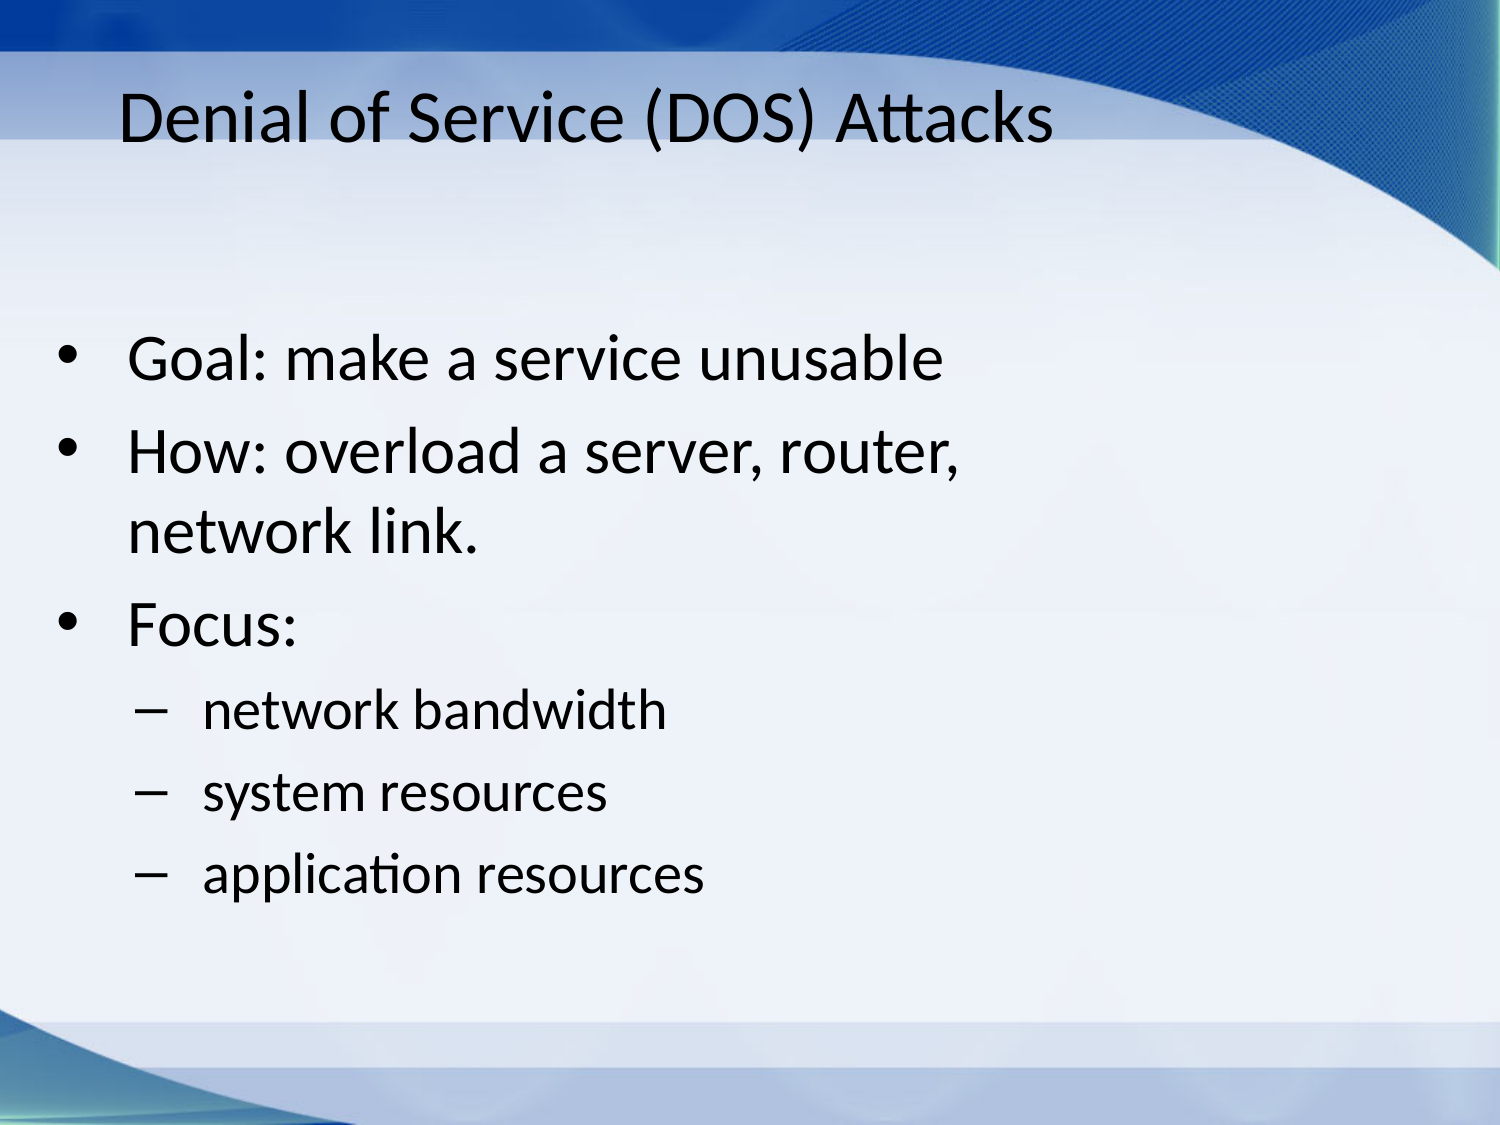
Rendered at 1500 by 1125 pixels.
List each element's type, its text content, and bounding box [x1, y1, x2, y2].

picture [0, 0, 1500, 1125]
list Goal: make a service unusable How: overload a server, router, network link. Focus: network bandwidth system resources application resources [37, 212, 1209, 975]
title Denial of Service (DOS) Attacks [103, 59, 1397, 278]
